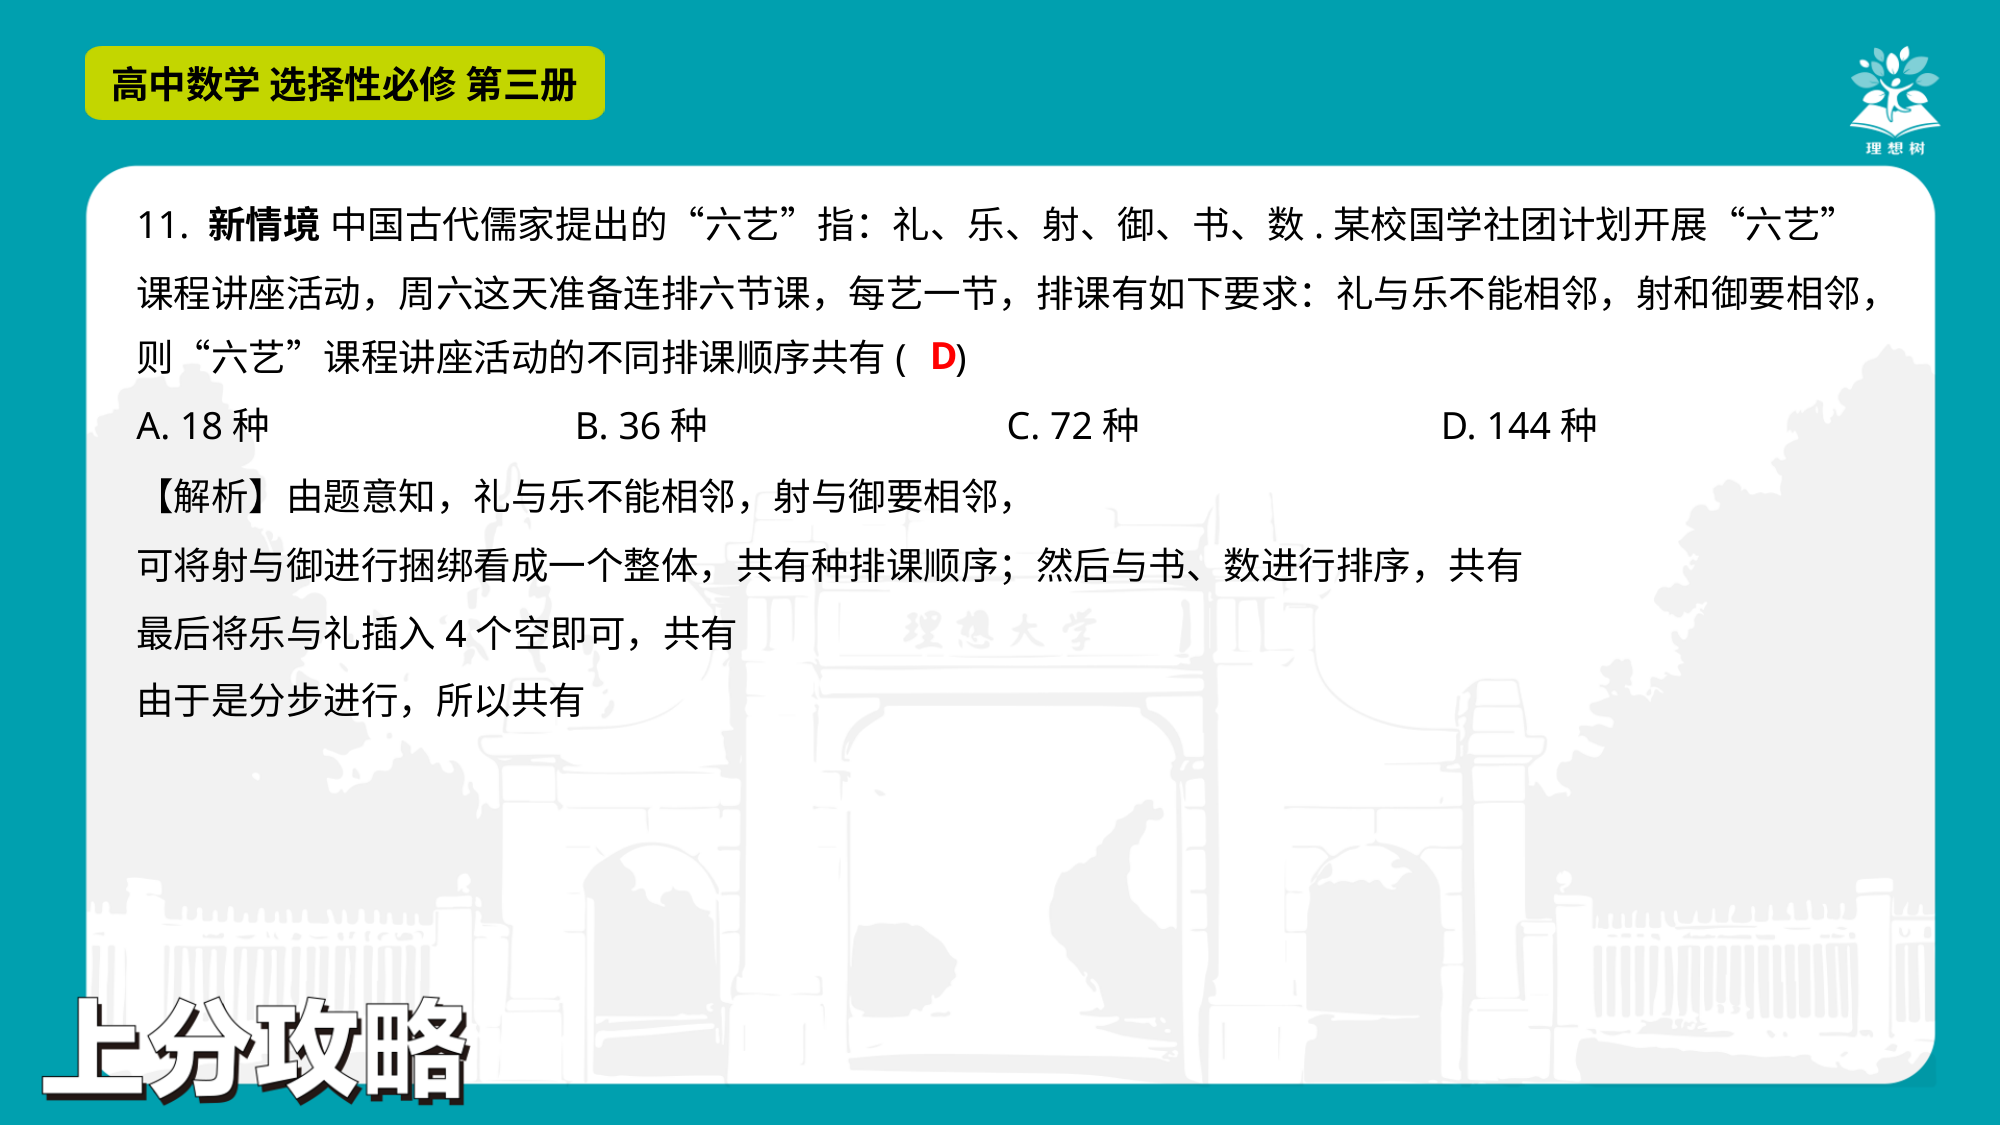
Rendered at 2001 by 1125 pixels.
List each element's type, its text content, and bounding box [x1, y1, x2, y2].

text_box 11. 新情境 中国古代儒家提出的“六艺”指：礼、乐、射、御、书、数.某校国学社团计划开展“六艺” 课程讲座活动，周六这天准备连排六节课，每艺一节，排课有如下要求：礼与乐不能相邻，射和御要相邻， 则“六艺”课程讲座活动的不同排课顺序共有( ) [136, 177, 1865, 373]
picture [0, 0, 2000, 1125]
text_box A. 18种 B. 36种 C. 72种 D. 144种 [136, 380, 1865, 440]
text_box D [916, 312, 971, 371]
